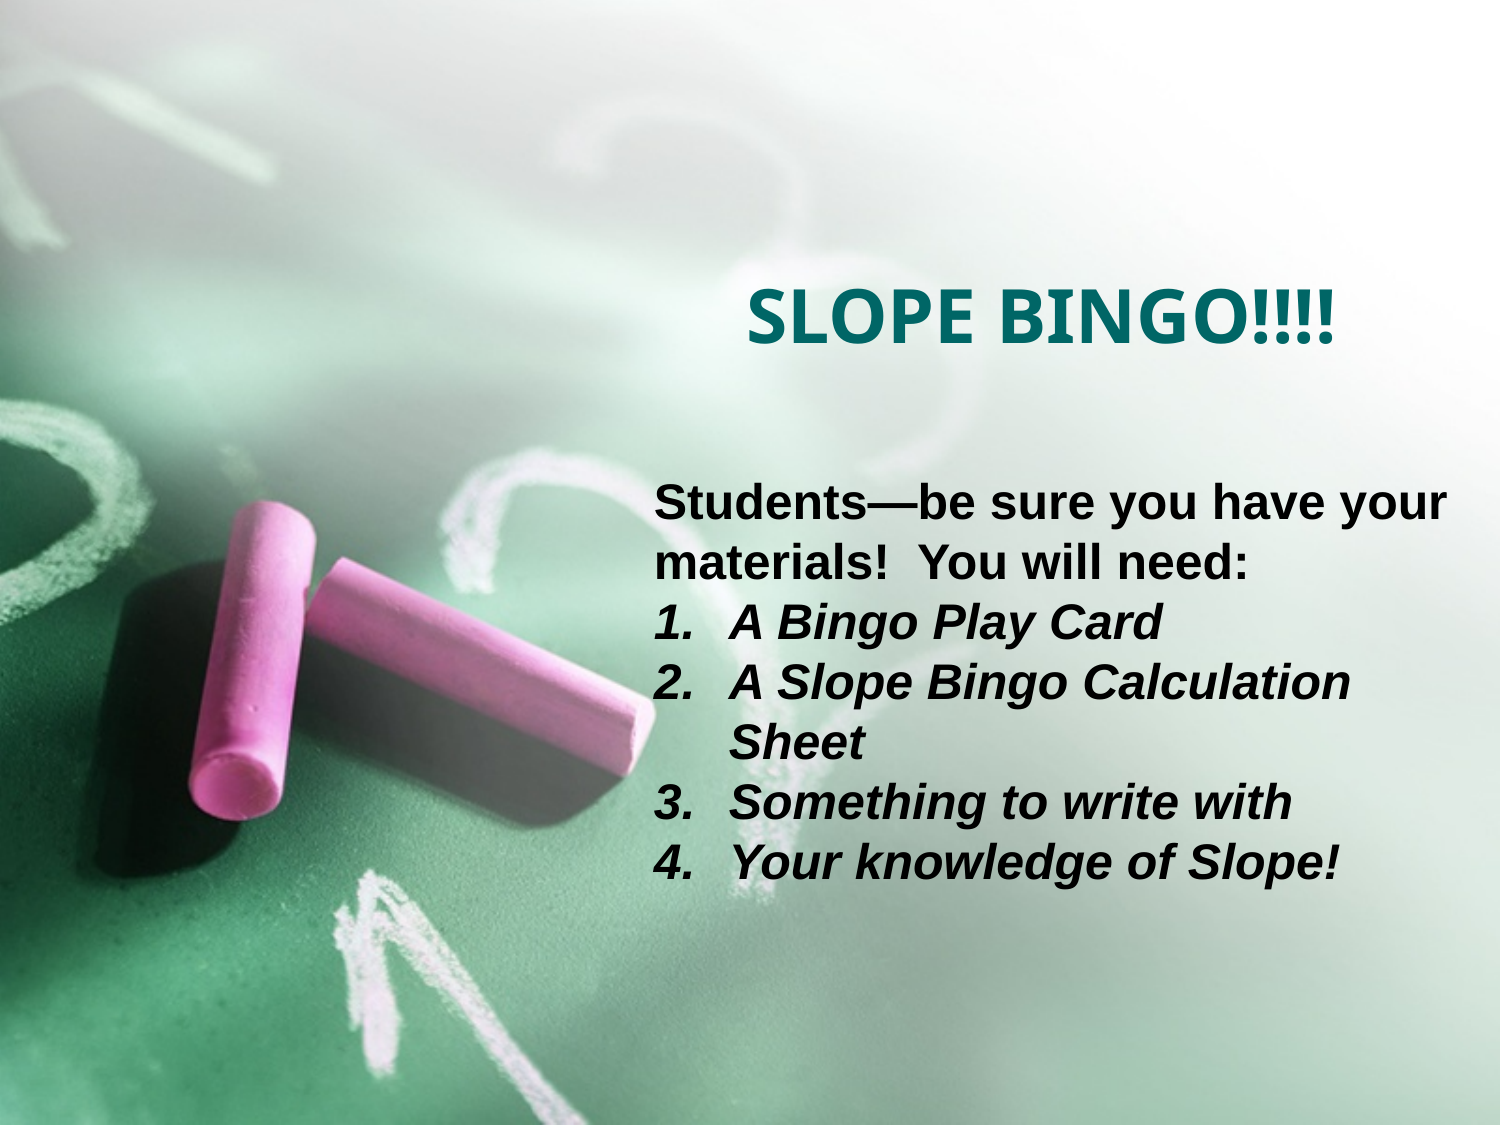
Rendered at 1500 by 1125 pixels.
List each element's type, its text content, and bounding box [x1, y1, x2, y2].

title SLOPE BINGO!!!! [133, 219, 1353, 408]
picture [0, 0, 1500, 1125]
subtitle Students—be sure you have your materials! You will need: A Bingo Play Card A Slope Bingo Calculation Sheet Something to write with Your knowledge of Slope! [638, 462, 1500, 645]
